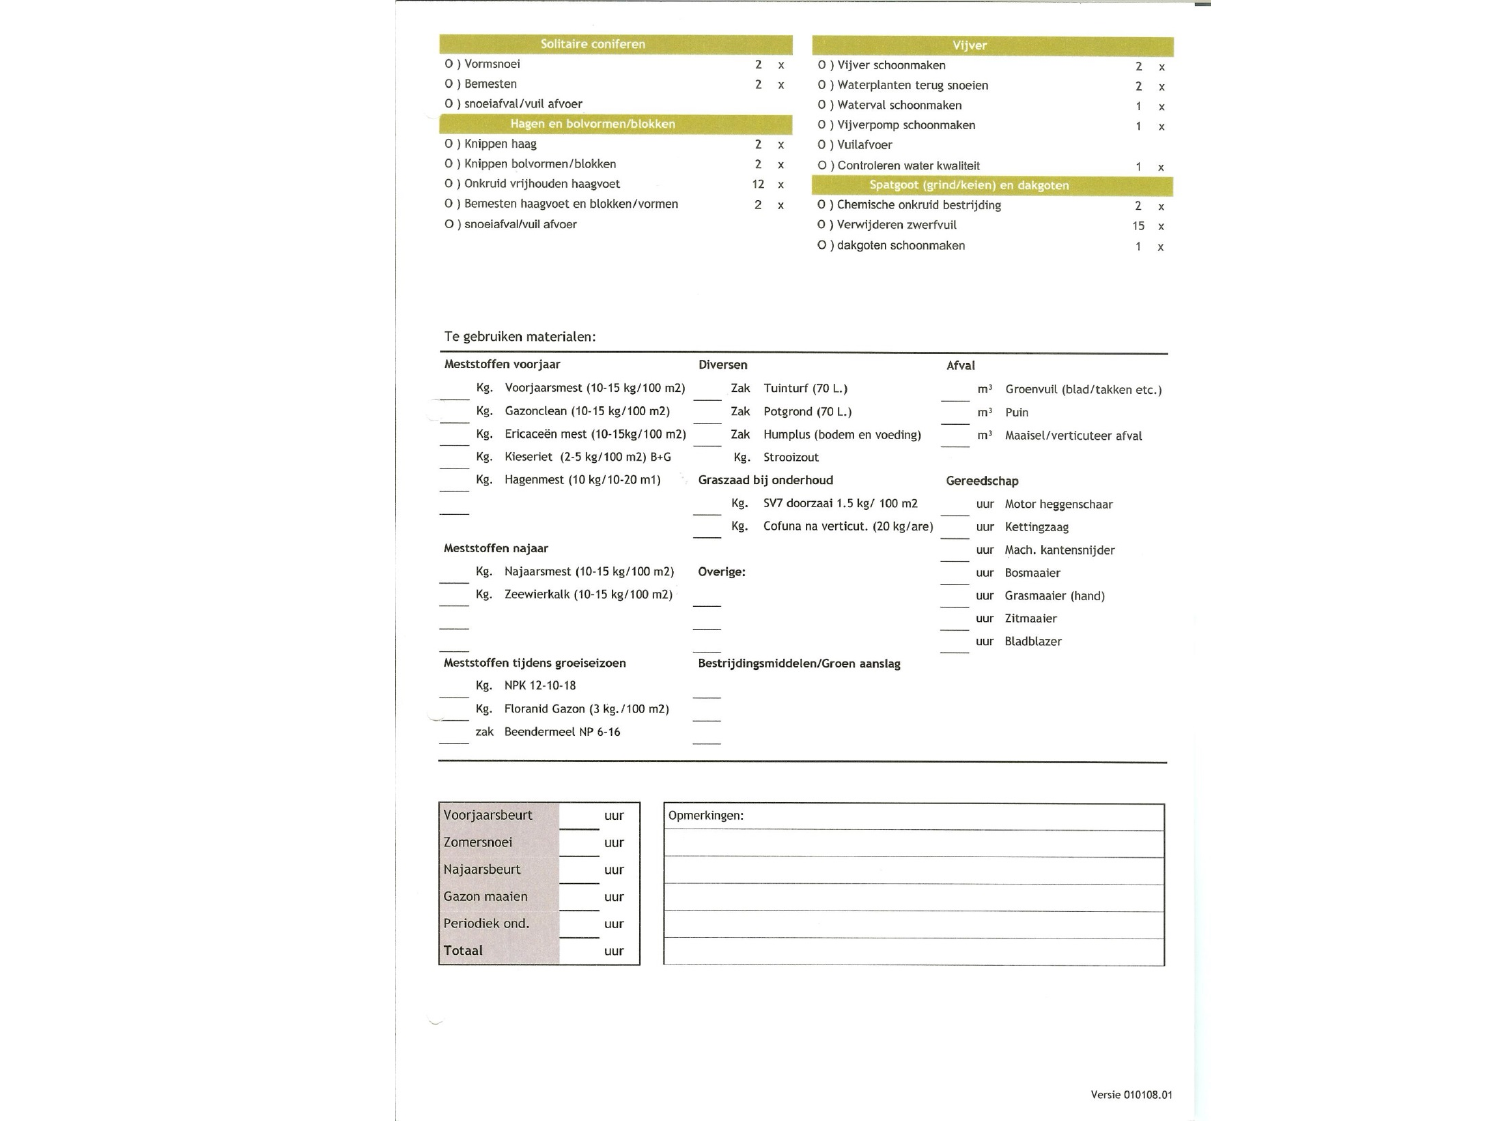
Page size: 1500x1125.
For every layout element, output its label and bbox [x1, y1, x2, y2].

list [395, 0, 1211, 1122]
